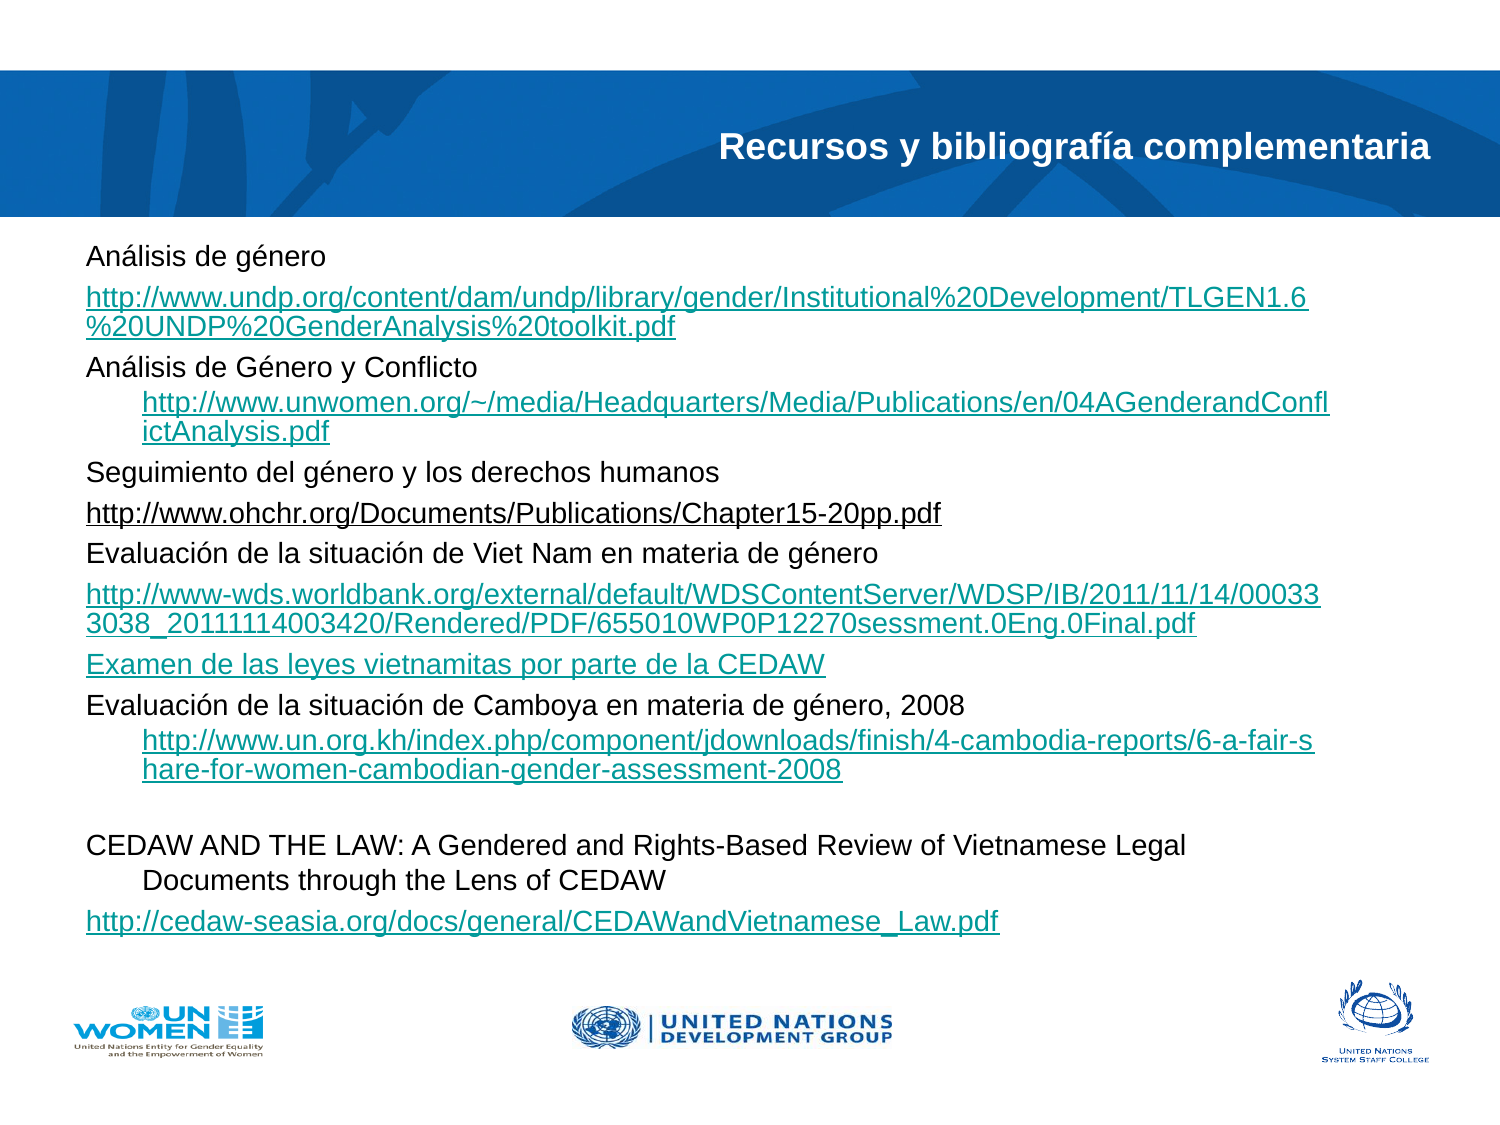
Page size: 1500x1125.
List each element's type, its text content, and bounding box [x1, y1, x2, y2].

picture [73, 1006, 263, 1058]
picture [1322, 979, 1429, 1063]
title Recursos y bibliografía complementaria [170, 94, 1447, 195]
picture [572, 1006, 892, 1049]
picture [0, 70, 1500, 217]
picture [194, 1006, 204, 1013]
picture [170, 1006, 179, 1018]
list Análisis de género http://www.undp.org/content/dam/undp/library/gender/Institutional%20Development/TLGEN1.6%20UNDP%20GenderAnalysis%20toolkit.pdf Análisis de Género y Conflicto http://www.unwomen.org/~/media/Headquarters/Media/Publications/en/04AGenderandConflictAnalysis.pdf Seguimiento del género y los derechos humanos http://www.ohchr.org/Documents/Publications/Chapter15-20pp.pdf Evaluación de la situación de Viet Nam en materia de género http://www-wds.worldbank.org/external/default/WDSContentServer/WDSP/IB/2011/11/14/000333038_20111114003420/Rendered/PDF/655010WP0P12270sessment.0Eng.0Final.pdf Examen de las leyes vietnamitas por parte de la CEDAW Evaluación de la situación de Camboya en materia de género, 2008 http://www.un.org.kh/index.php/component/jdownloads/finish/4-cambodia-reports/6-a-fair-share-for-women-cambodian-gender-assessment-2008 CEDAW AND THE LAW: A Gendered and Rights-Based Review of Vietnamese Legal Documents through the Lens of CEDAW http://cedaw-seasia.org/docs/general/CEDAWandVietnamese_Law.pdf [70, 229, 1347, 906]
